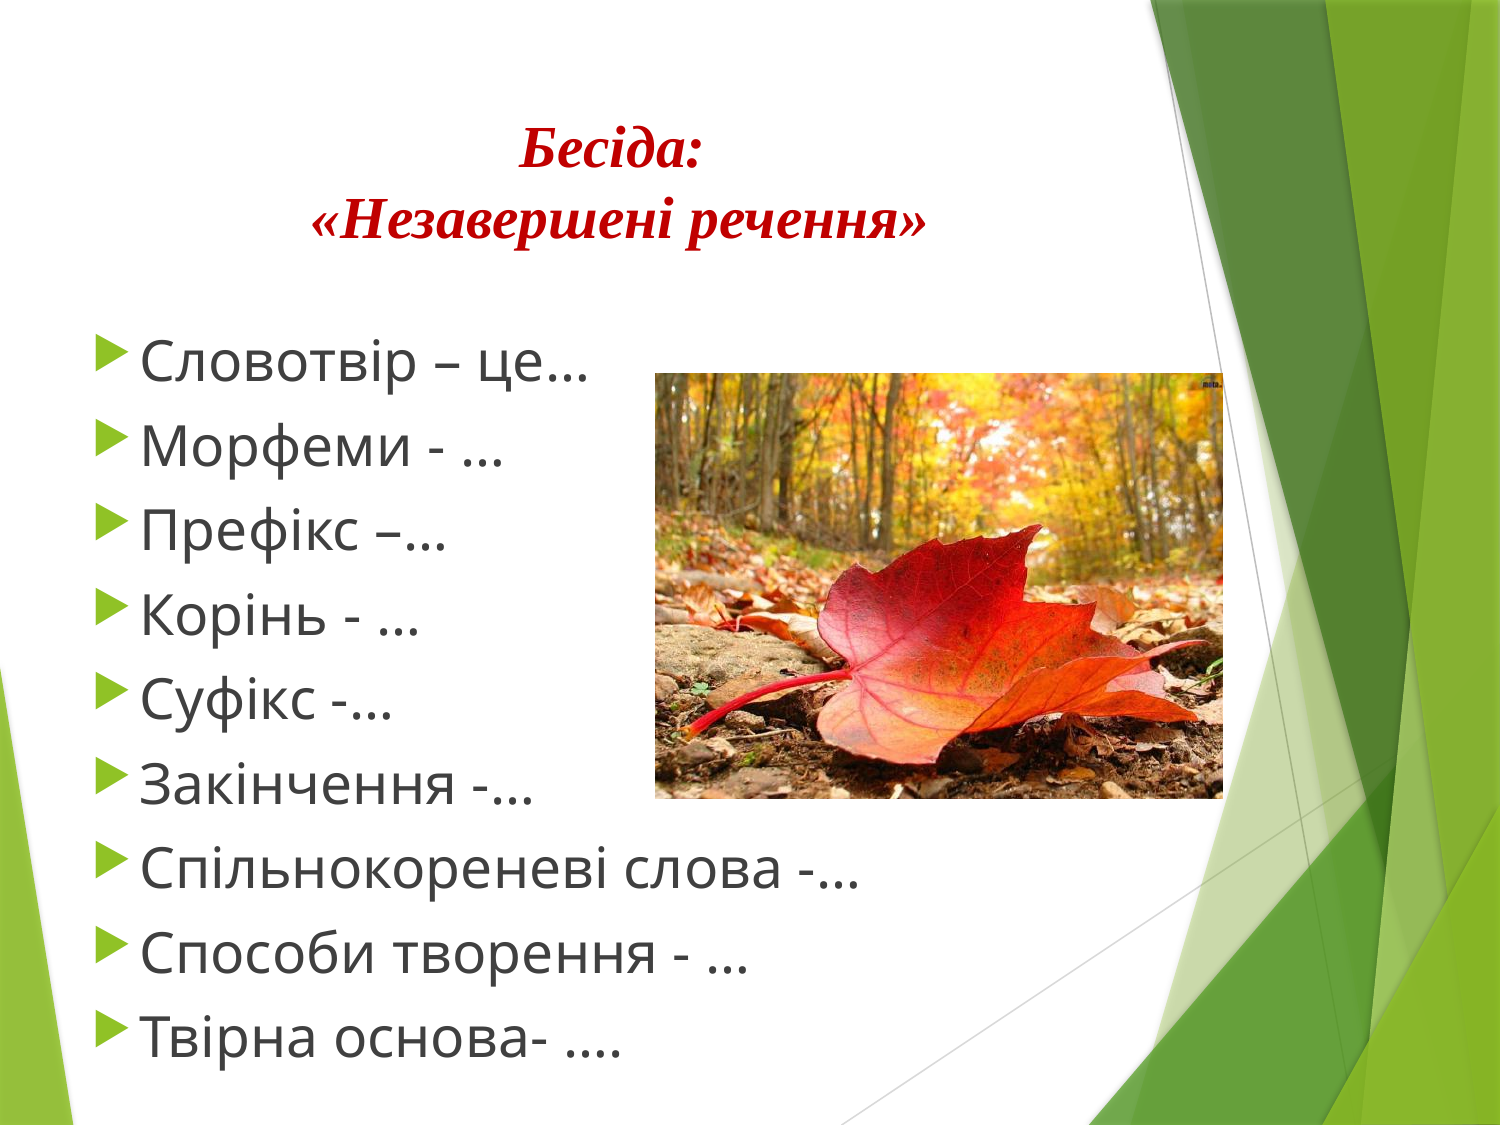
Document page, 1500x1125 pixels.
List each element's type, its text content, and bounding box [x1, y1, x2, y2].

picture [654, 372, 1223, 800]
list Словотвір – це… Морфеми - … Префікс –… Корінь - … Суфікс -… Закінчення -… Спільнокореневі слова -… Способи творення - … Твірна основа- …. [76, 317, 1500, 1083]
title Бесіда: «Незавершені речення» [99, 99, 1142, 317]
